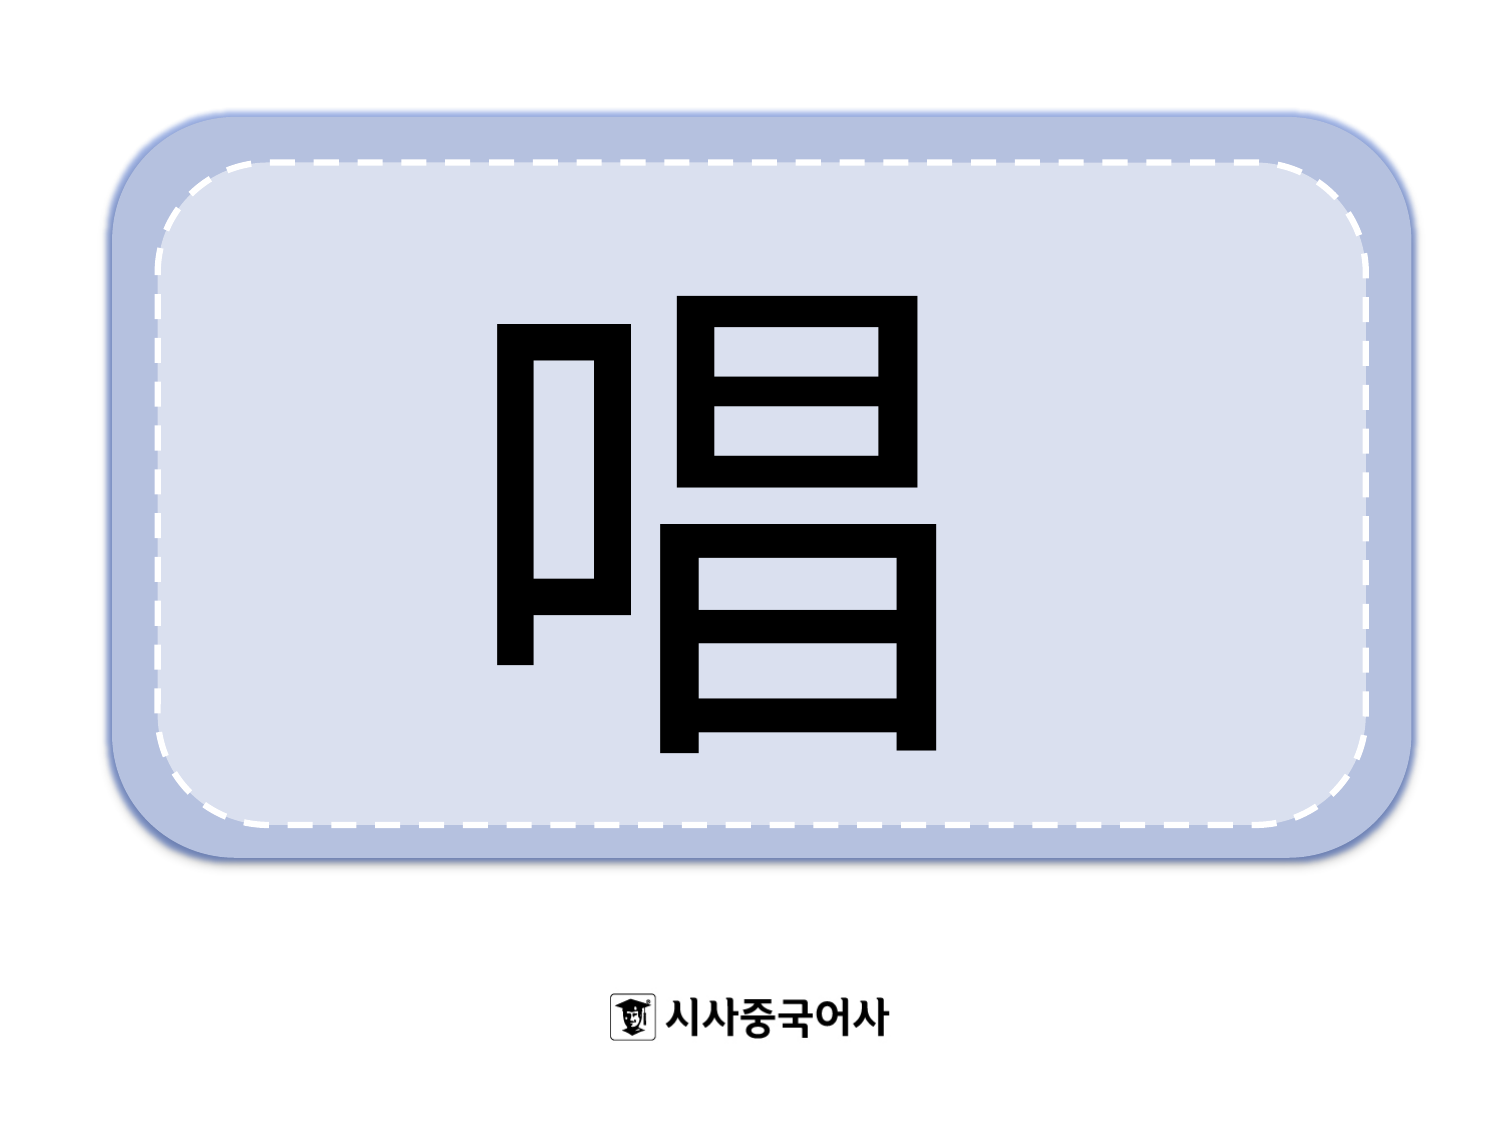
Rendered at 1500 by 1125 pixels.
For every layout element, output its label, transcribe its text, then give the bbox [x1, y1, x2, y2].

text_box [162, 160, 1371, 824]
text_box 唱 [171, 172, 1380, 836]
picture [602, 987, 898, 1047]
